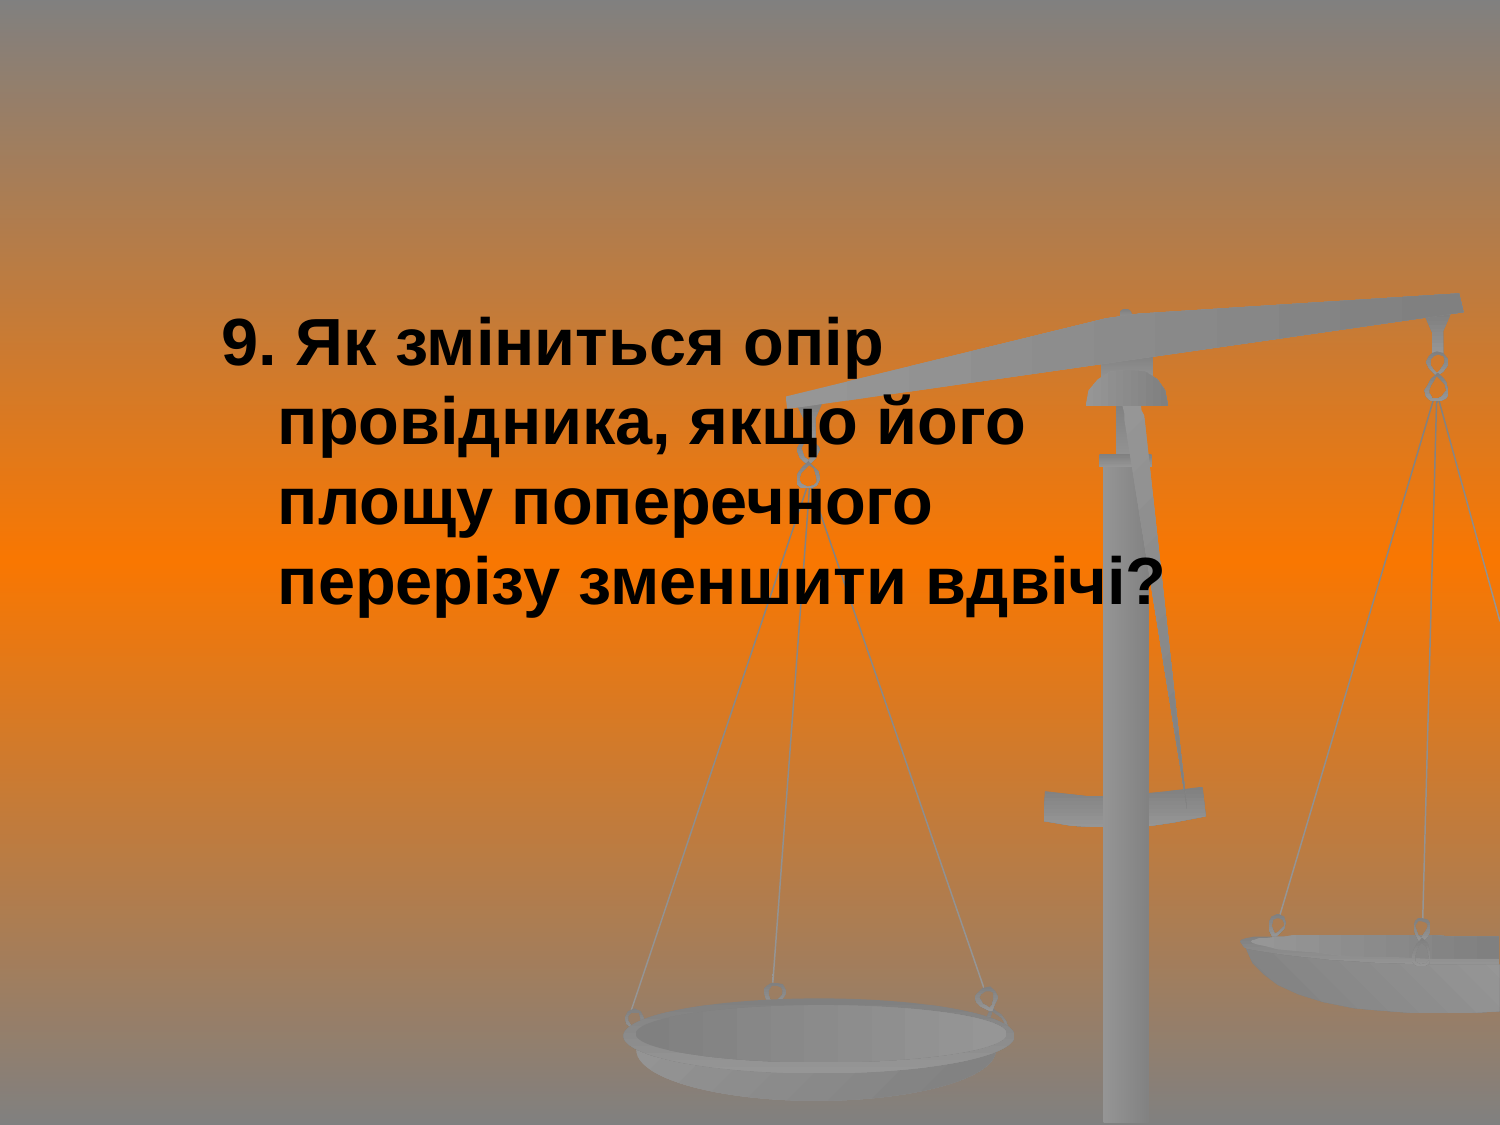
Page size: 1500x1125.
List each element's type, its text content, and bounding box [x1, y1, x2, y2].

list 9. Як зміниться опір провідника, якщо його площу поперечного перерізу зменшити вдвічі? [206, 290, 1247, 1024]
